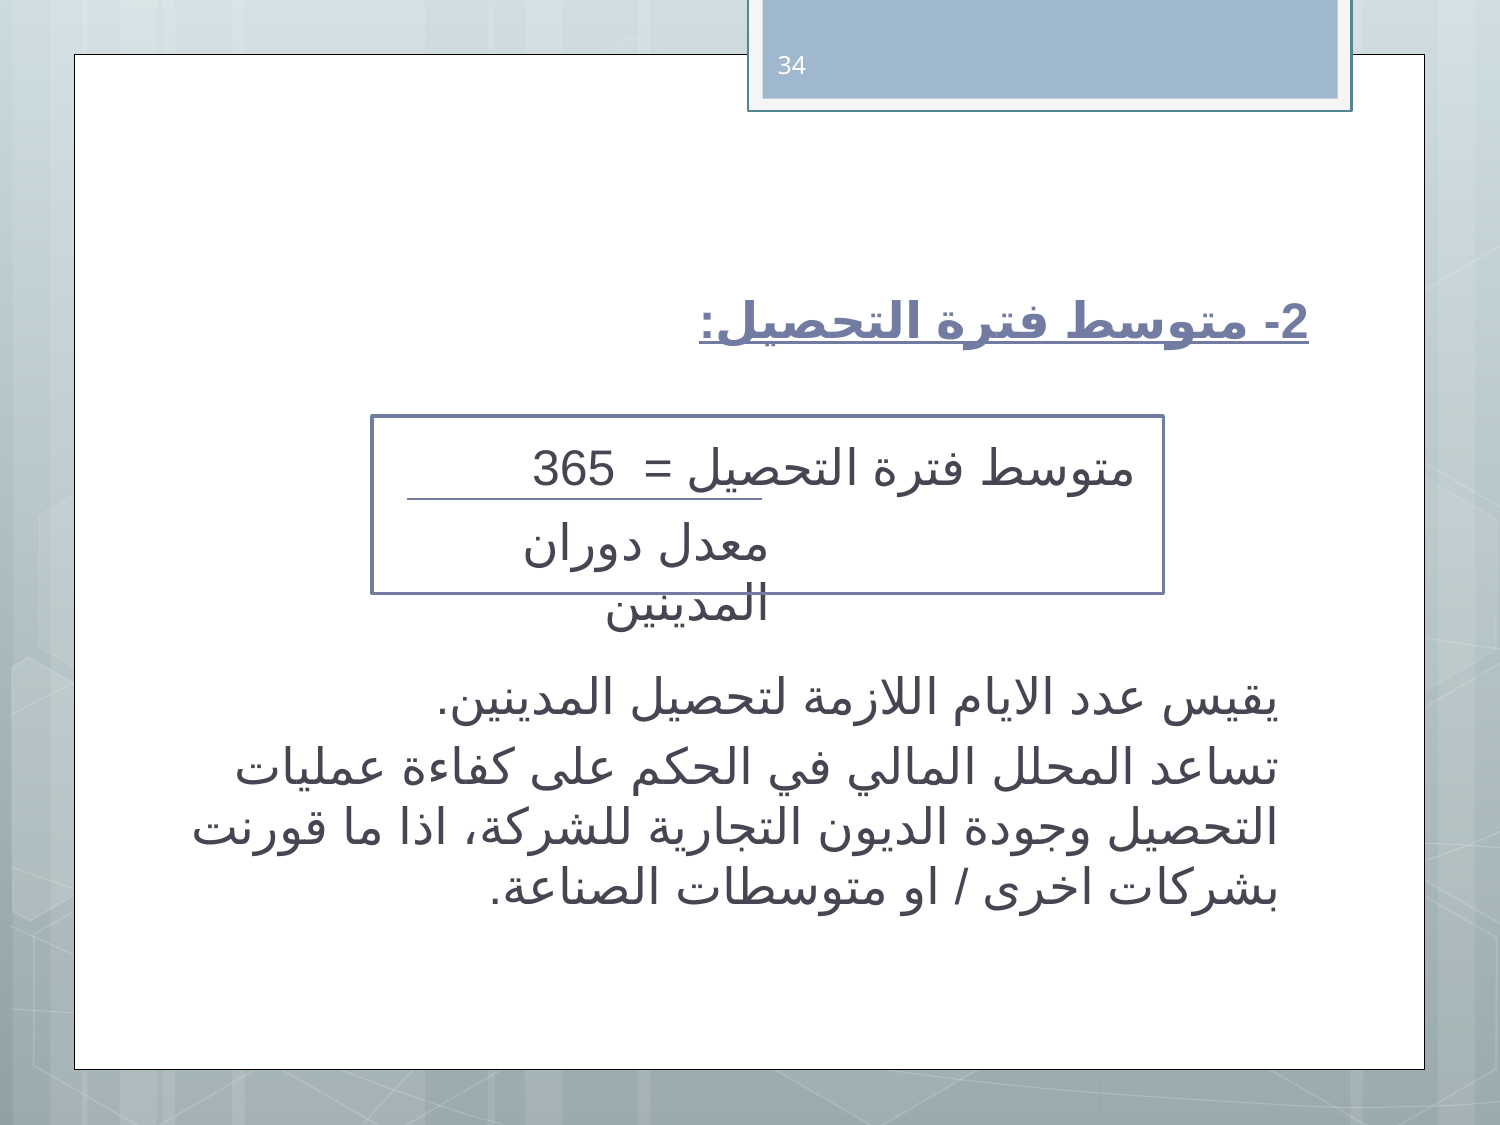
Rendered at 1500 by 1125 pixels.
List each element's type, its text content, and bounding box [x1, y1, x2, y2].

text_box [371, 415, 1164, 594]
list يقيس عدد الايام اللازمة لتحصيل المدينين. تساعد المحلل المالي في الحكم على كفاءة عمليات التحصيل وجودة الديون التجارية للشركة، اذا ما قورنت بشركات اخرى / او متوسطات الصناعة. [171, 656, 1307, 957]
title 2- متوسط فترة التحصيل: [171, 168, 1324, 357]
slide_number 34 [762, 36, 982, 97]
